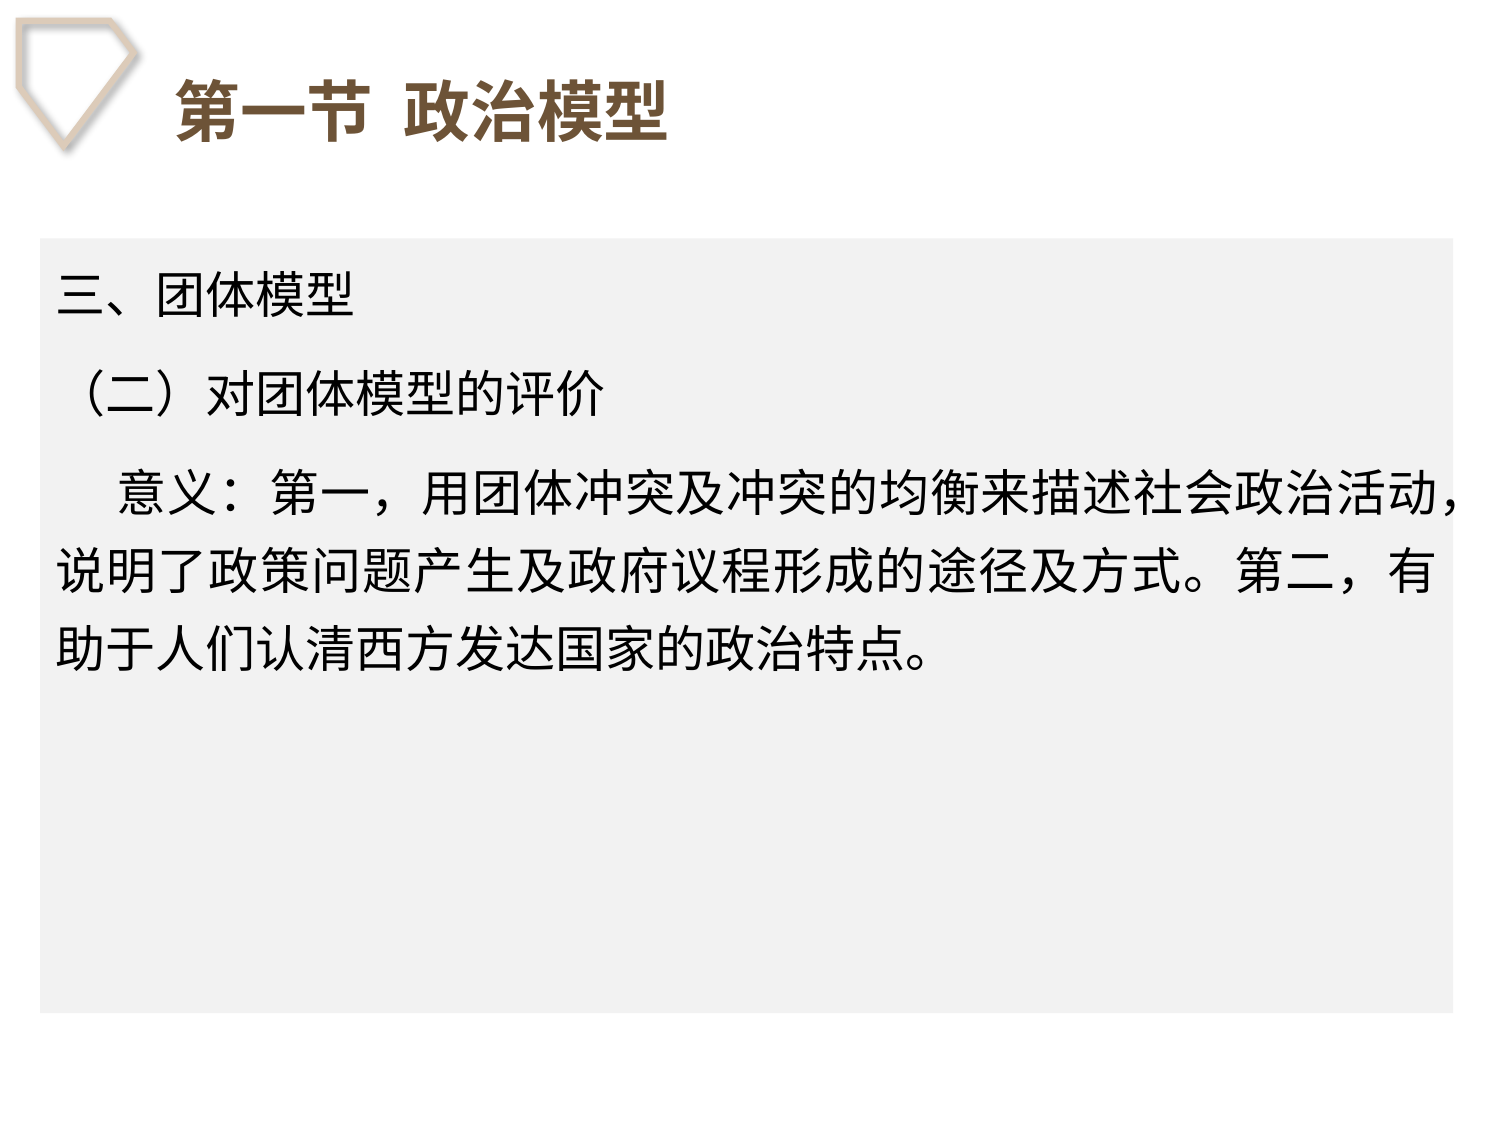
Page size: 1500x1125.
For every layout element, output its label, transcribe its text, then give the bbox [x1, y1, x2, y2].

list 三、团体模型 （二）对团体模型的评价 意义：第一，用团体冲突及冲突的均衡来描述社会政治活动，说明了政策问题产生及政府议程形成的途径及方式。第二，有助于人们认清西方发达国家的政治特点。 [40, 238, 1454, 1014]
title 第一节 政治模型 [158, 0, 1456, 159]
